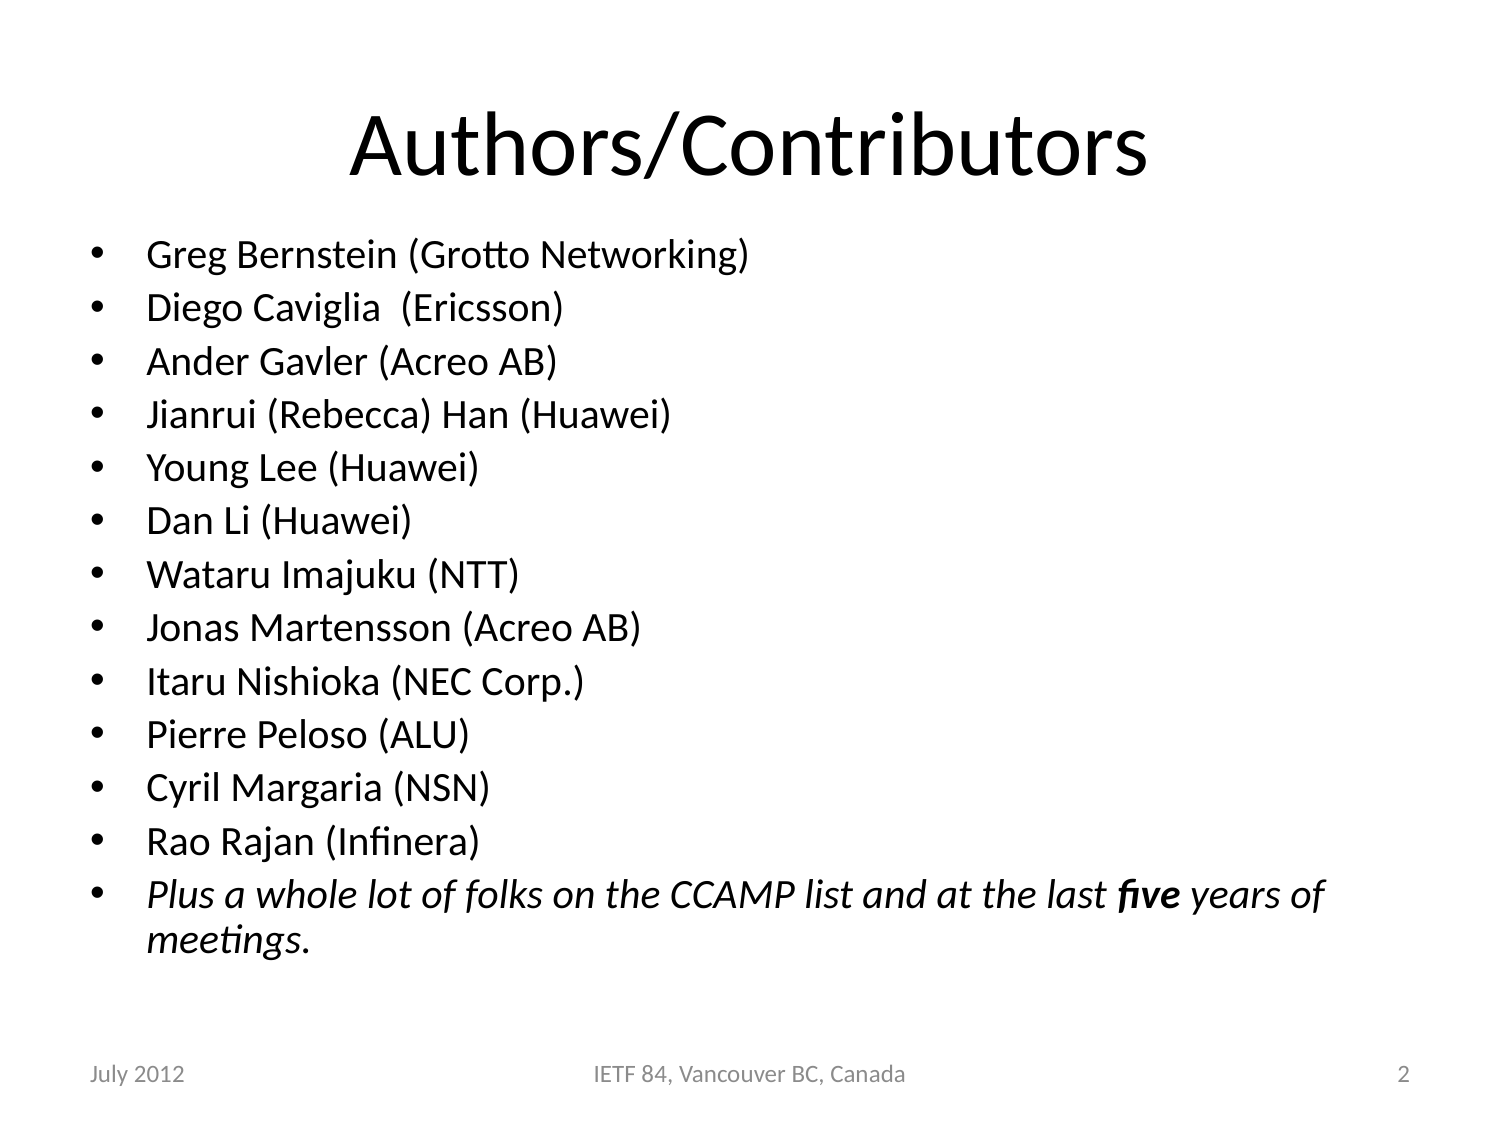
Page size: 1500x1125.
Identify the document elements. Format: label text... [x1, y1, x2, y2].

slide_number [75, 1042, 425, 1103]
slide_number 2 [1074, 1042, 1425, 1103]
footer IETF 84, Vancouver BC, Canada [512, 1042, 988, 1103]
title Authors/Contributors [74, 44, 1426, 224]
list Greg Bernstein (Grotto Networking) Diego Caviglia (Ericsson) Ander Gavler (Acreo AB) Jianrui (Rebecca) Han (Huawei) Young Lee (Huawei) Dan Li (Huawei) Wataru Imajuku (NTT) Jonas Martensson (Acreo AB) Itaru Nishioka (NEC Corp.) Pierre Peloso (ALU) Cyril Margaria (NSN) Rao Rajan (Infinera) Plus a whole lot of folks on the CCAMP list and at the last five years of meetings. [74, 224, 1426, 968]
